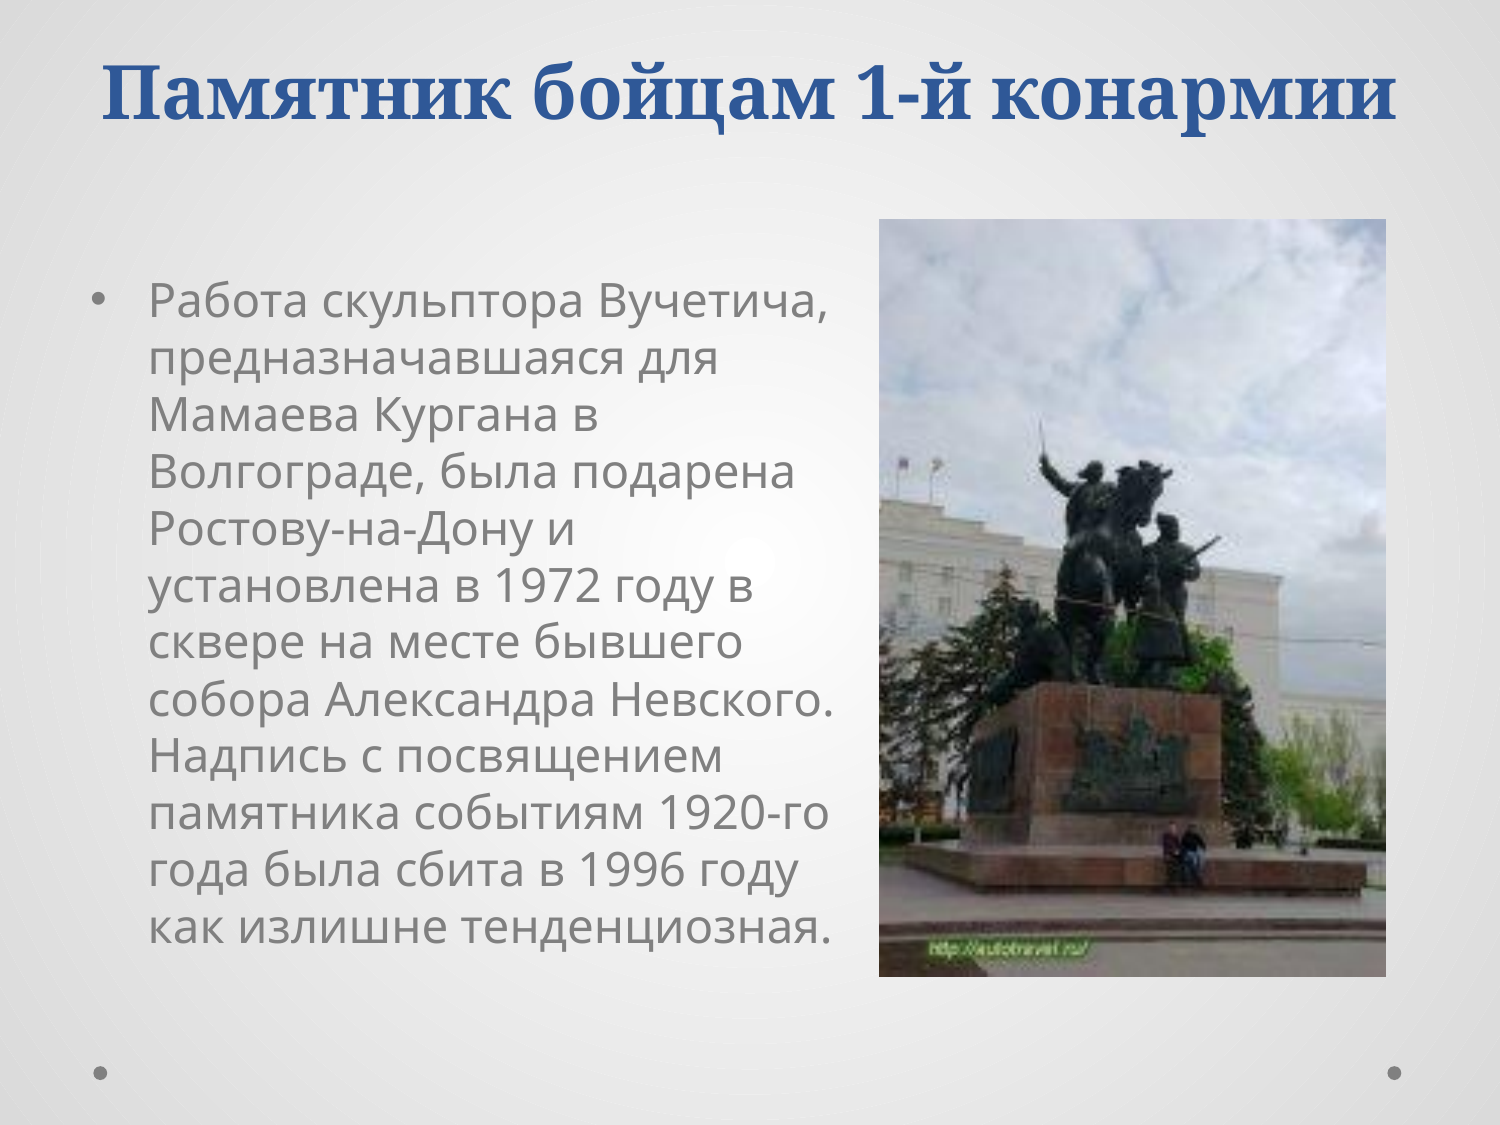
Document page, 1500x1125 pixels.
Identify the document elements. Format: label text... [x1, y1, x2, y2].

list Работа скульптора Вучетича, предназначавшаяся для Мамаева Кургана в Волгограде, была подарена Ростову-на-Дону и установлена в 1972 году в сквере на месте бывшего собора Александра Невского. Надпись с посвящением памятника событиям 1920-го года была сбита в 1996 году как излишне тенденциозная. [75, 262, 857, 1005]
title Памятник бойцам 1-й конармии [75, 0, 1425, 263]
picture [879, 219, 1386, 977]
